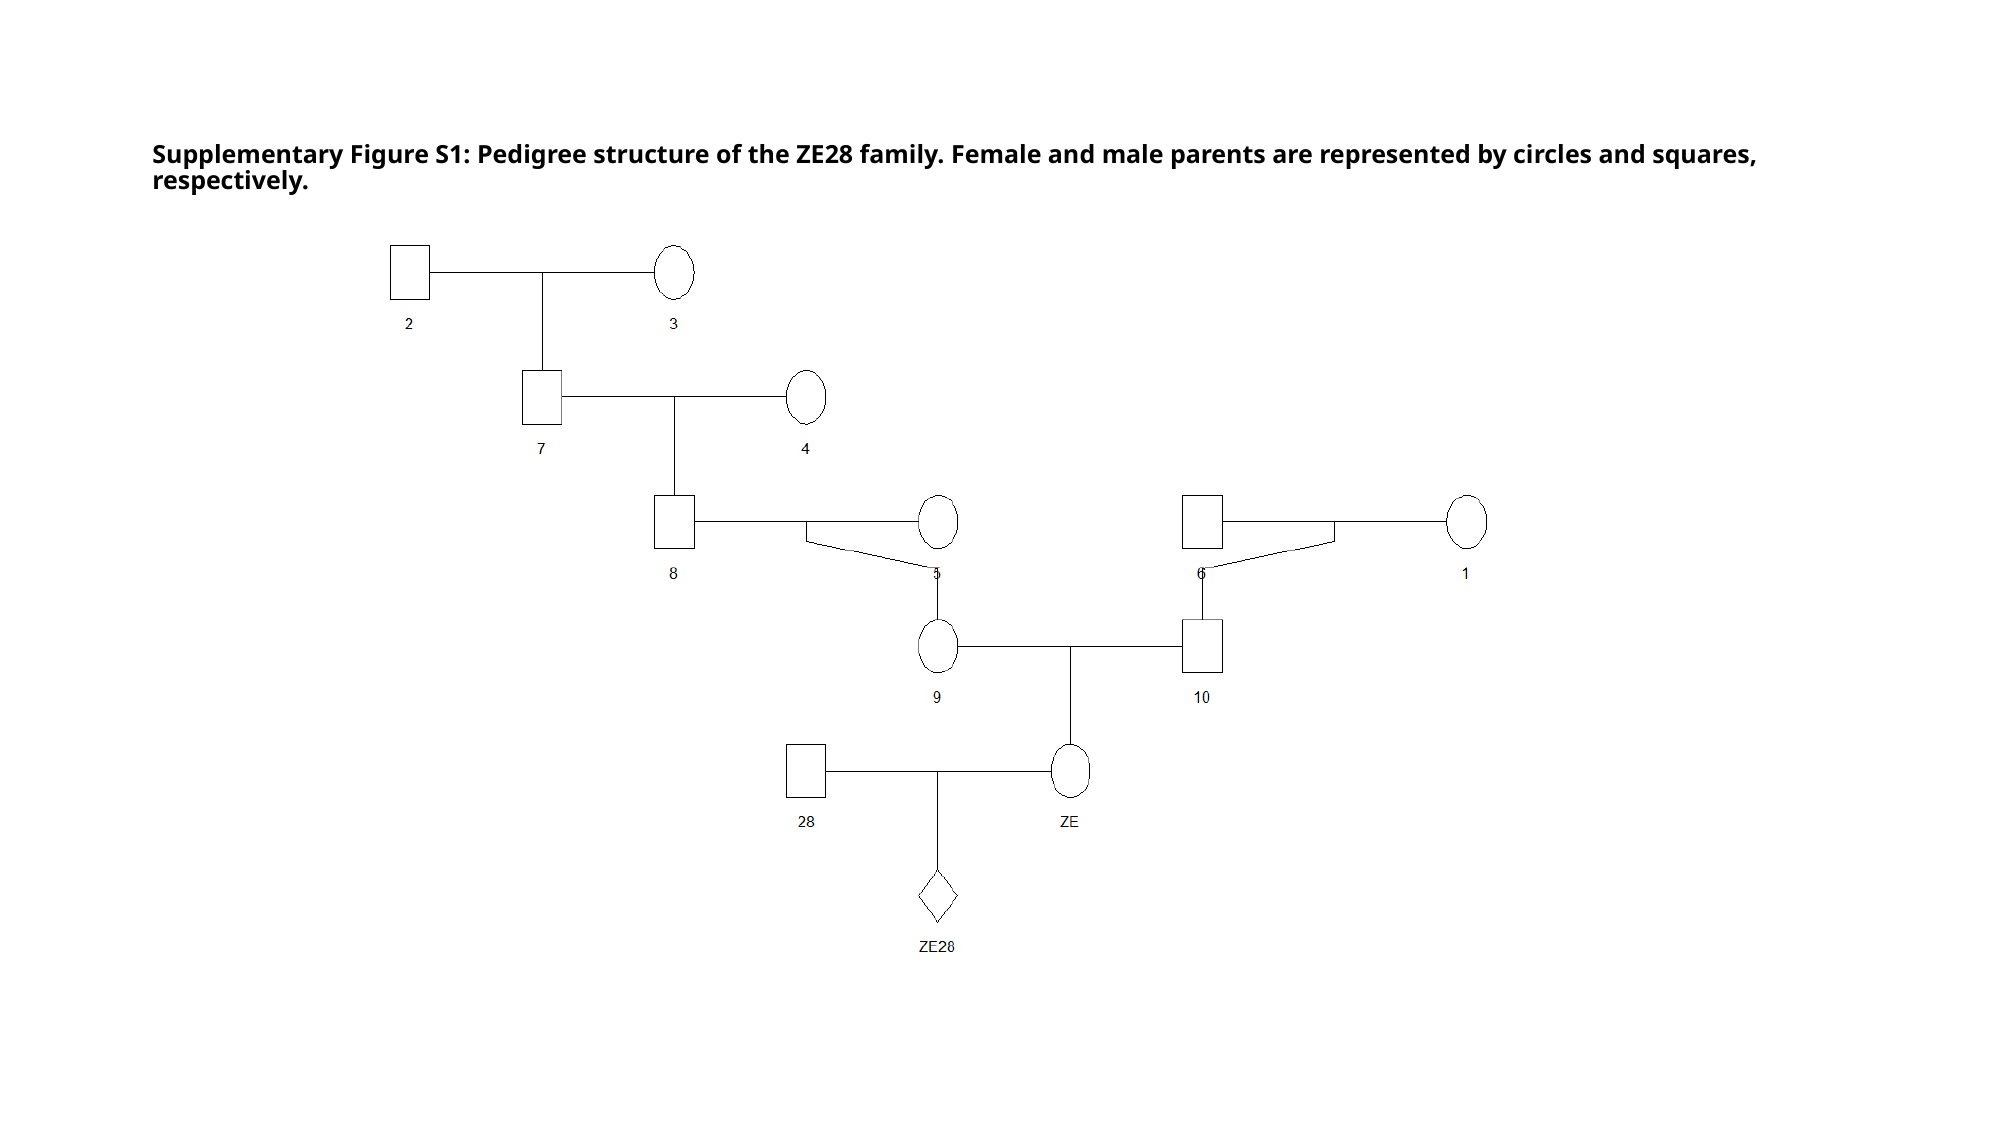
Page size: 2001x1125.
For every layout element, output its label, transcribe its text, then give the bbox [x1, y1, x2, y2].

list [374, 207, 1497, 1014]
title Supplementary Figure S1: Pedigree structure of the ZE28 family. Female and male parents are represented by circles and squares, respectively. [137, 59, 1863, 278]
